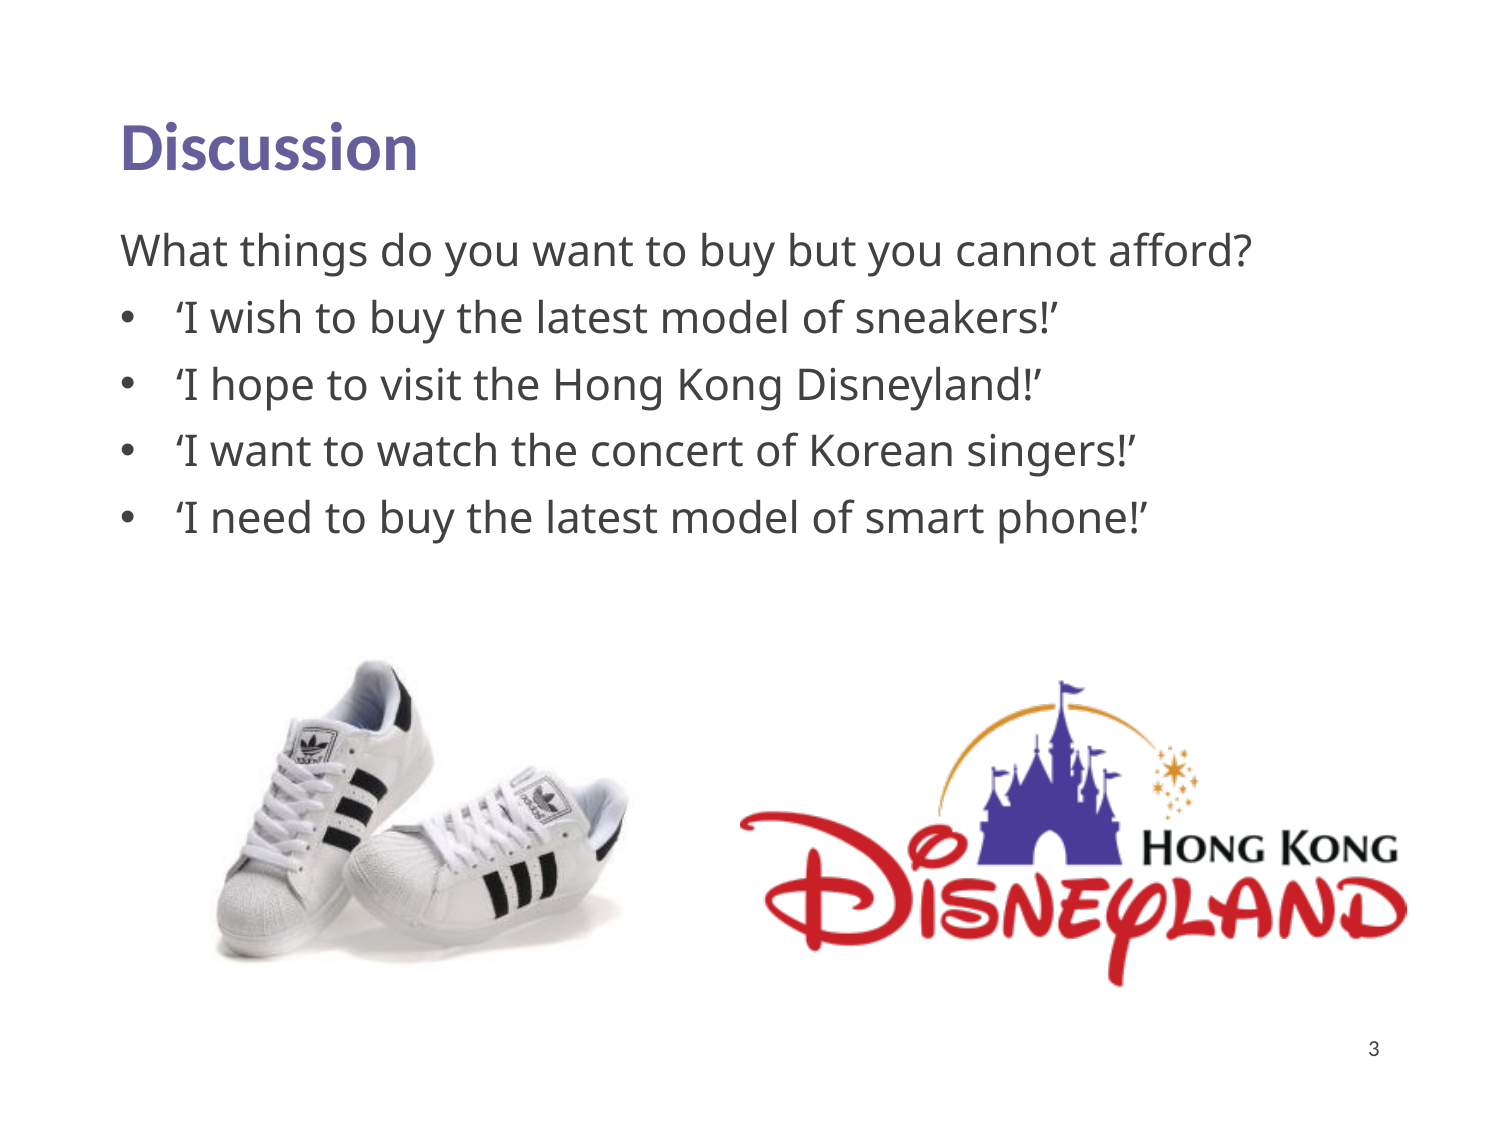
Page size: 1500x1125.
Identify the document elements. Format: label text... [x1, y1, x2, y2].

list What things do you want to buy but you cannot afford? ‘I wish to buy the latest model of sneakers!’ ‘I hope to visit the Hong Kong Disneyland!’ ‘I want to watch the concert of Korean singers!’ ‘I need to buy the latest model of smart phone!’ [119, 222, 1381, 599]
picture [174, 655, 651, 972]
slide_number 3 [1358, 1035, 1381, 1062]
list Discussion [119, 113, 1382, 222]
picture [739, 667, 1407, 1002]
